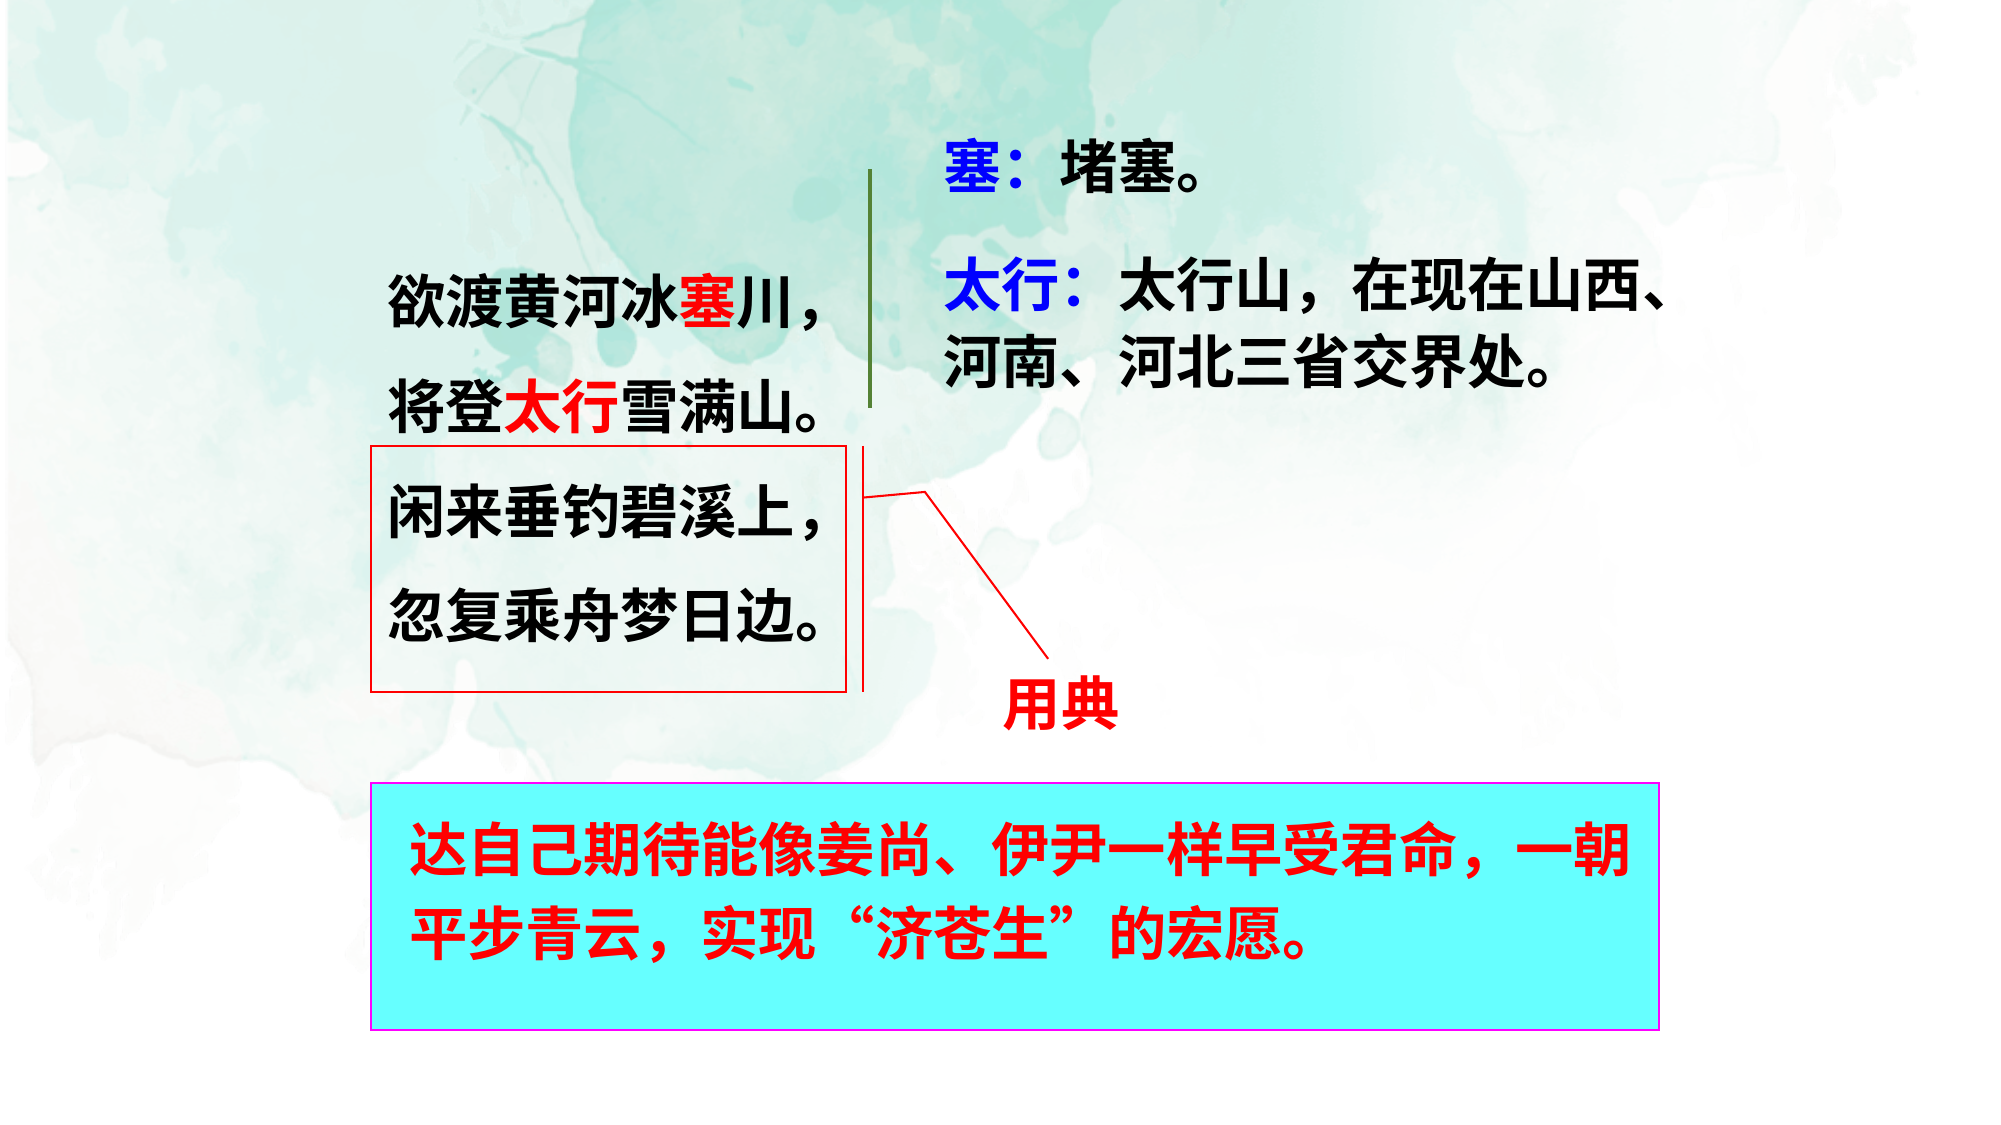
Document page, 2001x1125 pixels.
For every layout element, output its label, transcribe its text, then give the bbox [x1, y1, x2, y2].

text_box 塞：堵塞。 太行：太行山，在现在山西、河南、河北三省交界处。 [923, 112, 1703, 406]
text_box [371, 445, 1147, 746]
text_box 欲渡黄河冰塞川， 将登太行雪满山。 闲来垂钓碧溪上， 忽复乘舟梦日边。 [346, 219, 894, 660]
picture [0, 0, 2000, 1125]
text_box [371, 782, 1671, 1030]
